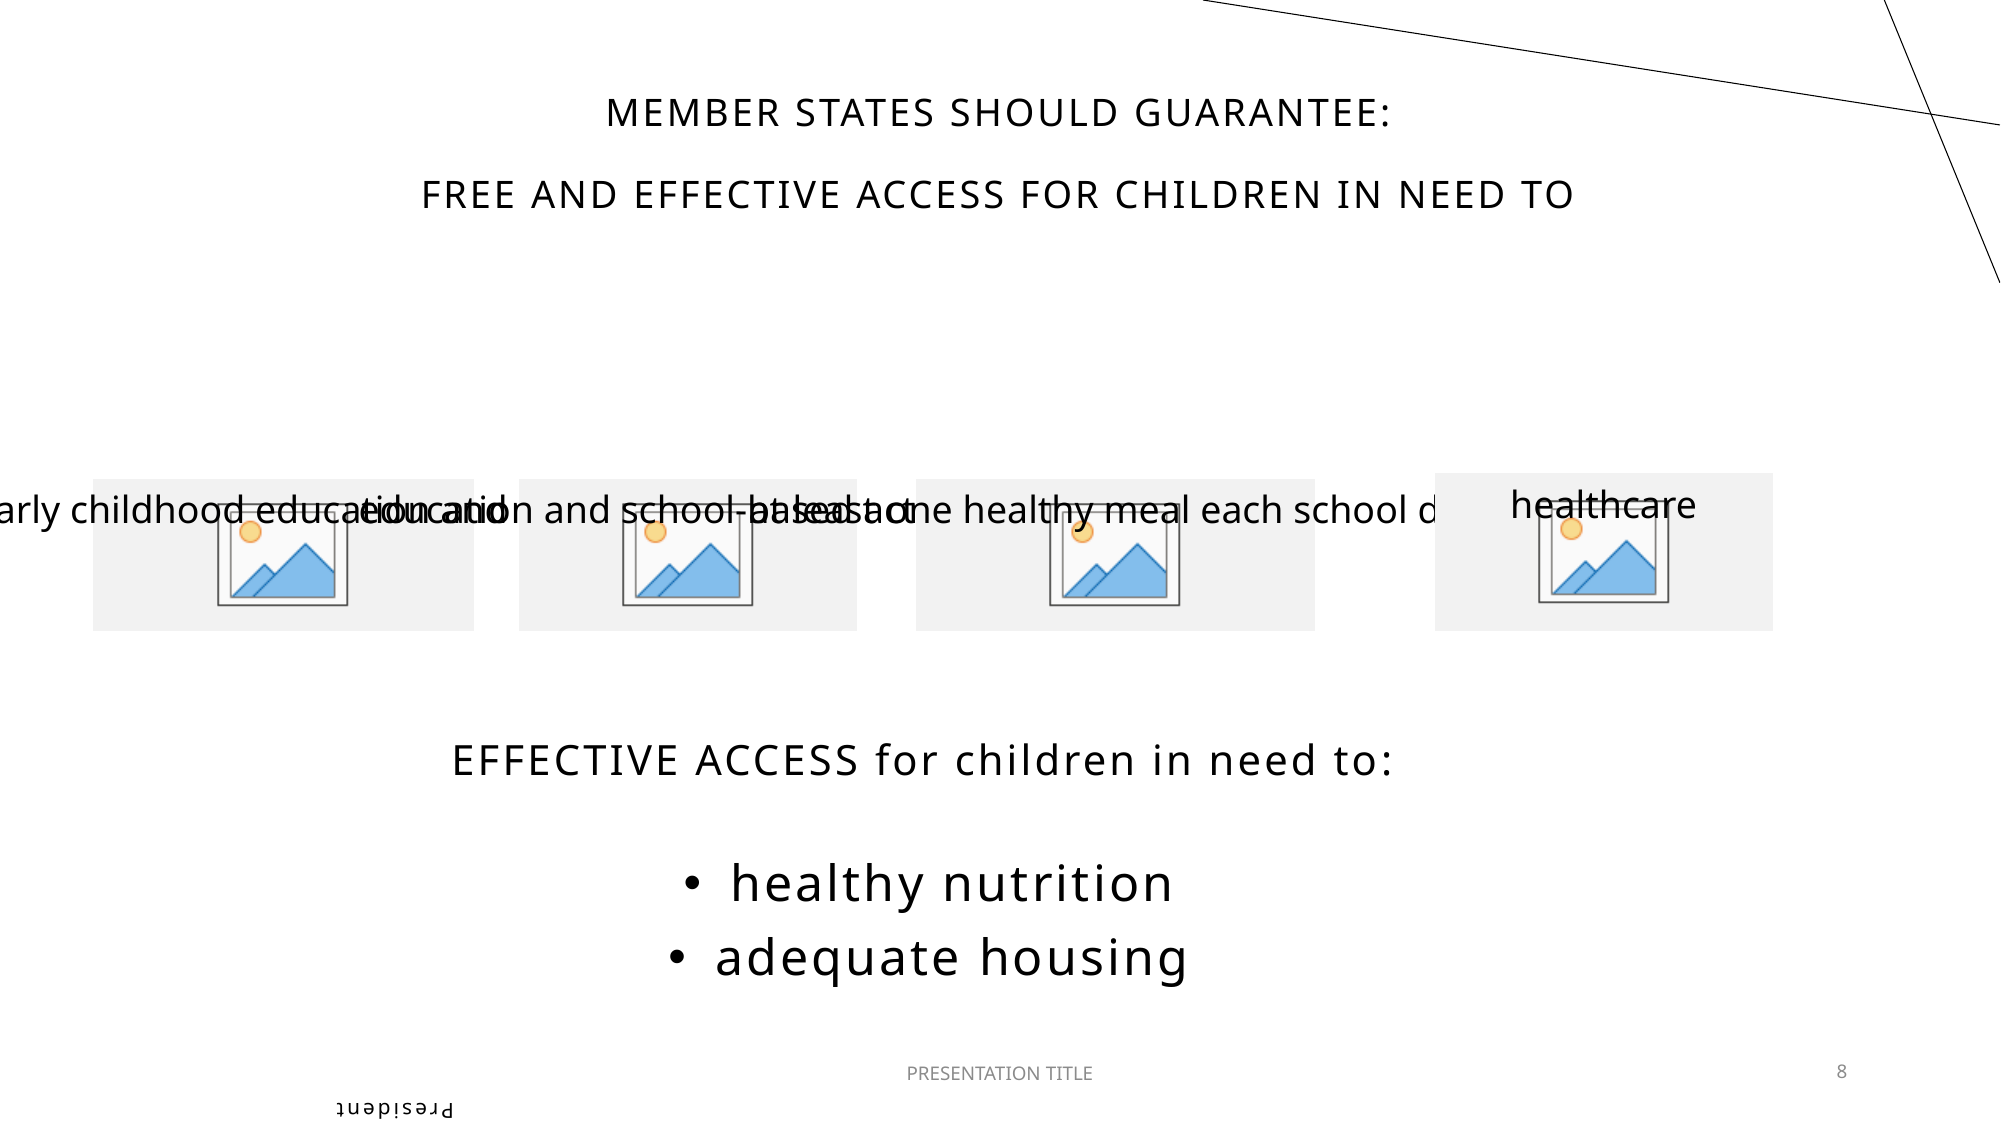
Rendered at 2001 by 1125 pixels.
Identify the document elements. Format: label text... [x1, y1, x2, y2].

picture [518, 478, 857, 631]
list President [243, 1117, 547, 1125]
slide_number 8 [1412, 1042, 1863, 1103]
footer PRESENTATION TITLE [662, 1042, 1338, 1103]
title Member States should guarantee: FREE AND EFFECTIVE ACCESS for children in need to [309, 85, 1691, 270]
picture [915, 478, 1315, 631]
list EFFECTIVE ACCESS for children in need to: healthy nutrition adequate housing [201, 737, 1657, 989]
picture [1434, 473, 1773, 631]
picture [93, 478, 474, 631]
